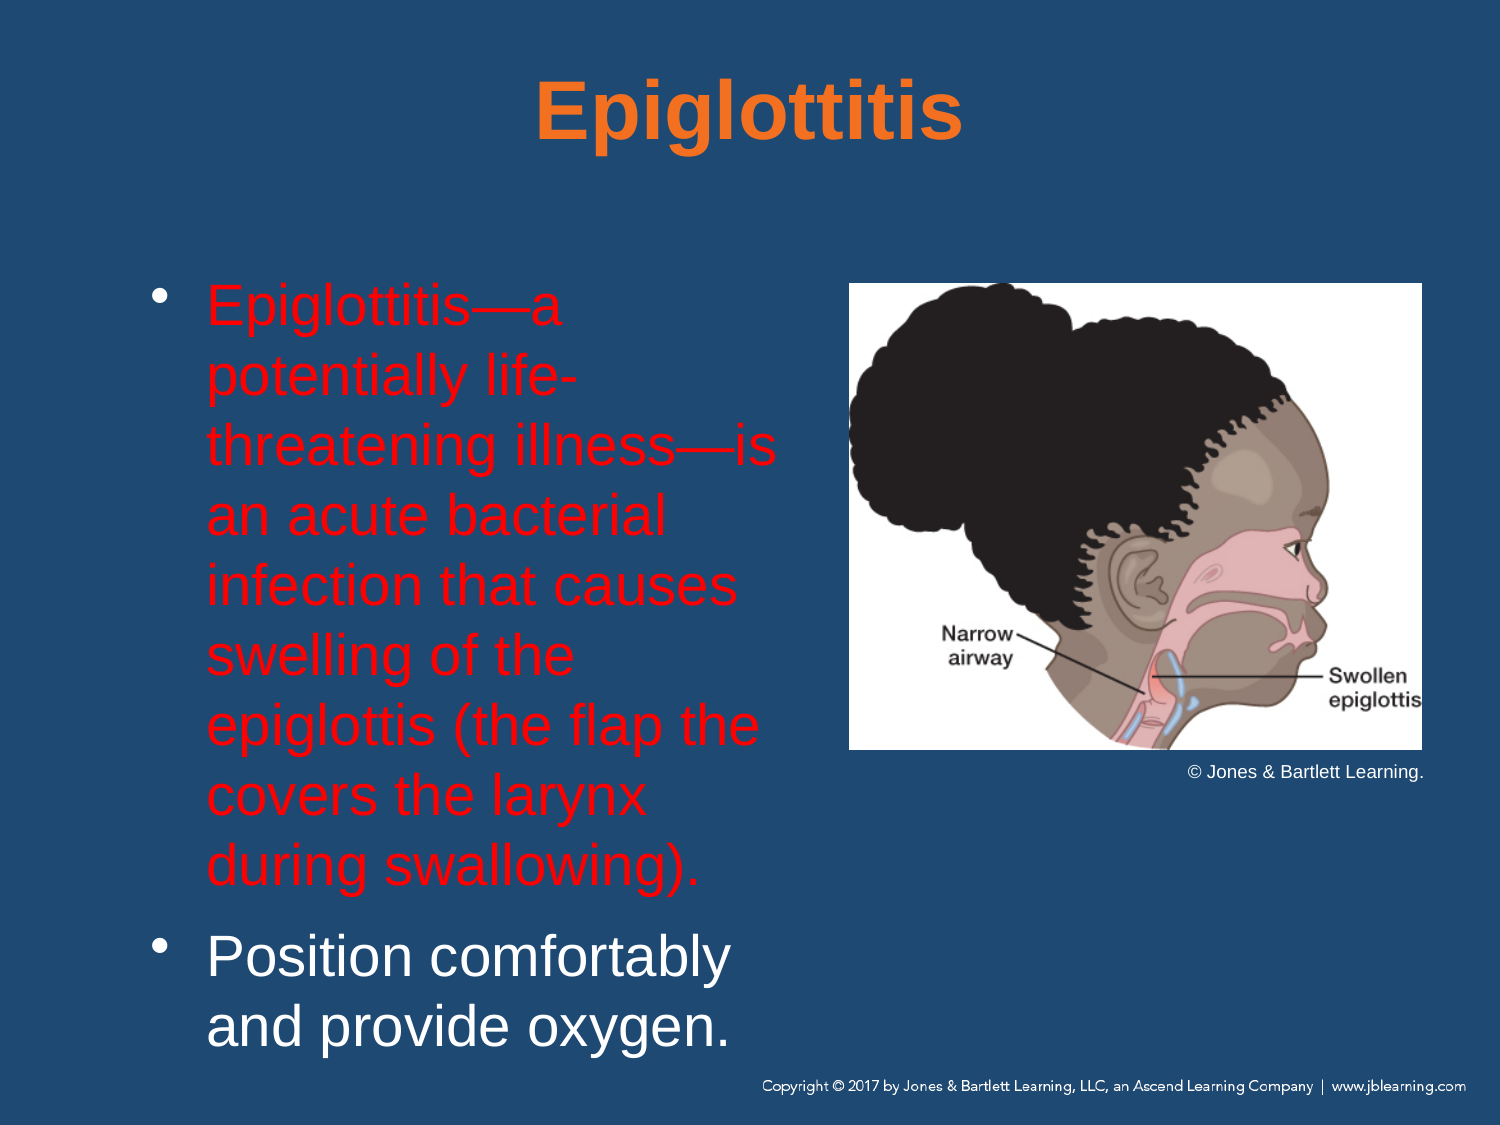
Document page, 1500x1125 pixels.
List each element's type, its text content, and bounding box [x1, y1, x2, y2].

list Epiglottitis—a potentially life-threatening illness—is an acute bacterial infection that causes swelling of the epiglottis (the flap the covers the larynx during swallowing). Position comfortably and provide oxygen. [112, 237, 813, 1025]
text_box © Jones & Bartlett Learning. [1172, 752, 1439, 790]
title Epiglottitis [112, 37, 1388, 188]
picture [0, 0, 1500, 1125]
